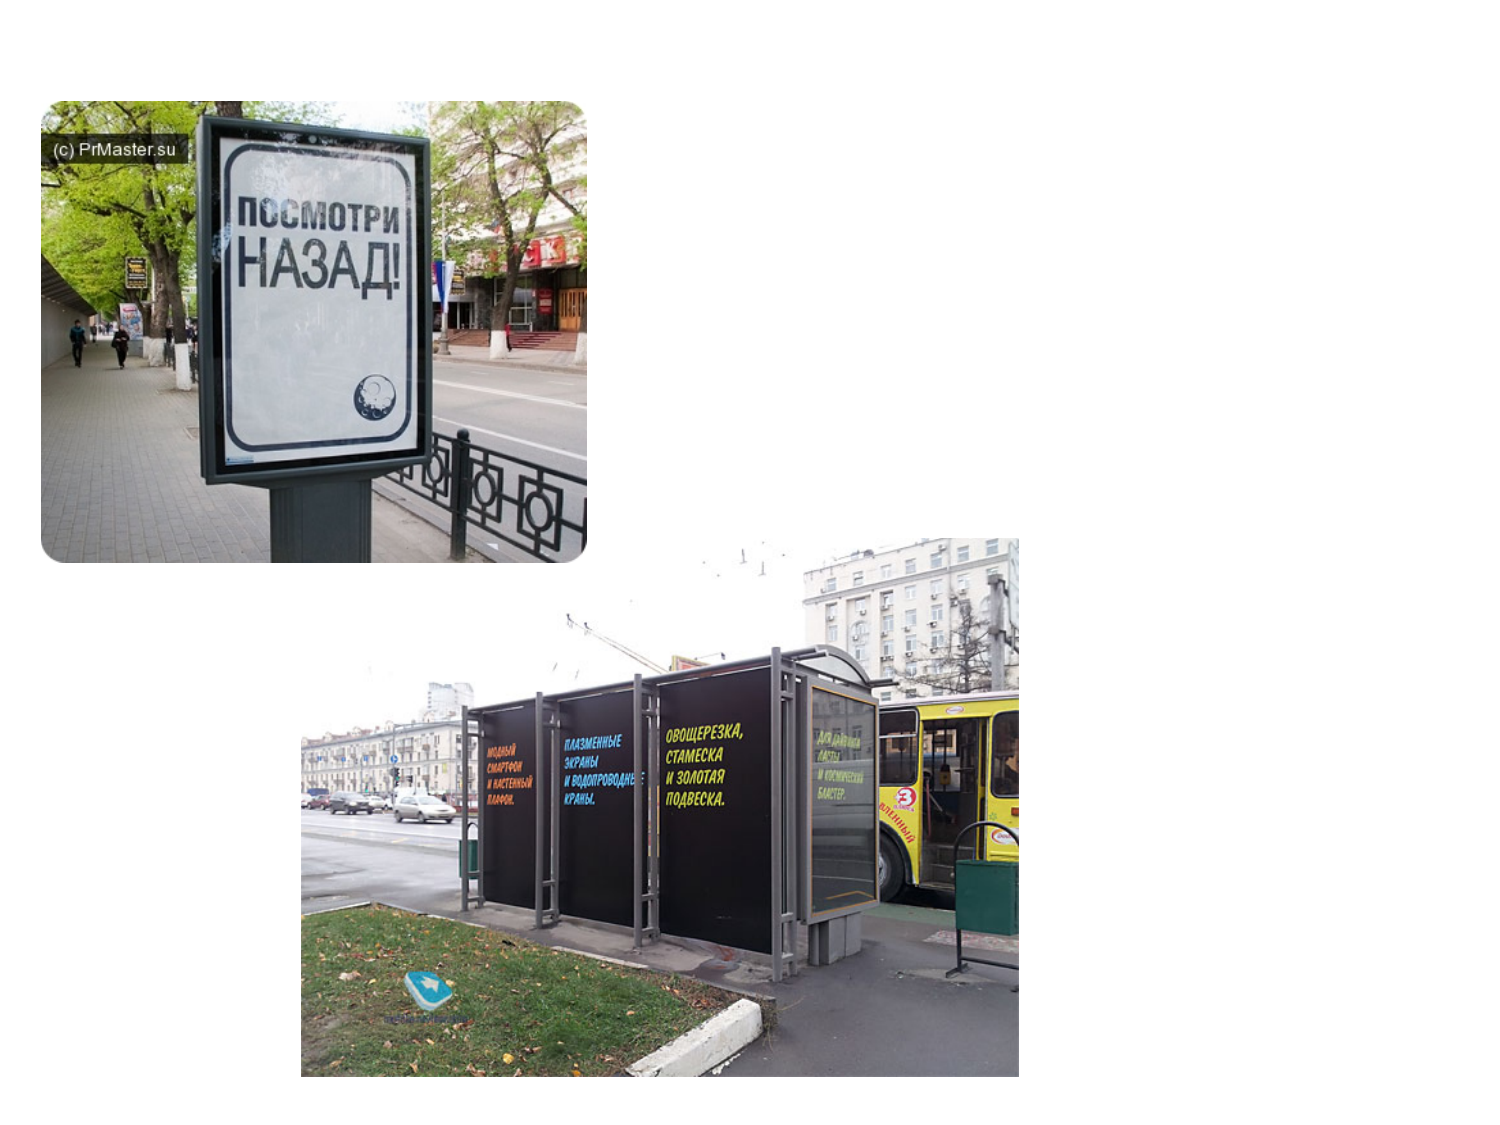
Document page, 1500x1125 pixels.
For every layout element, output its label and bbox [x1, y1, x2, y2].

picture [41, 101, 1019, 1077]
